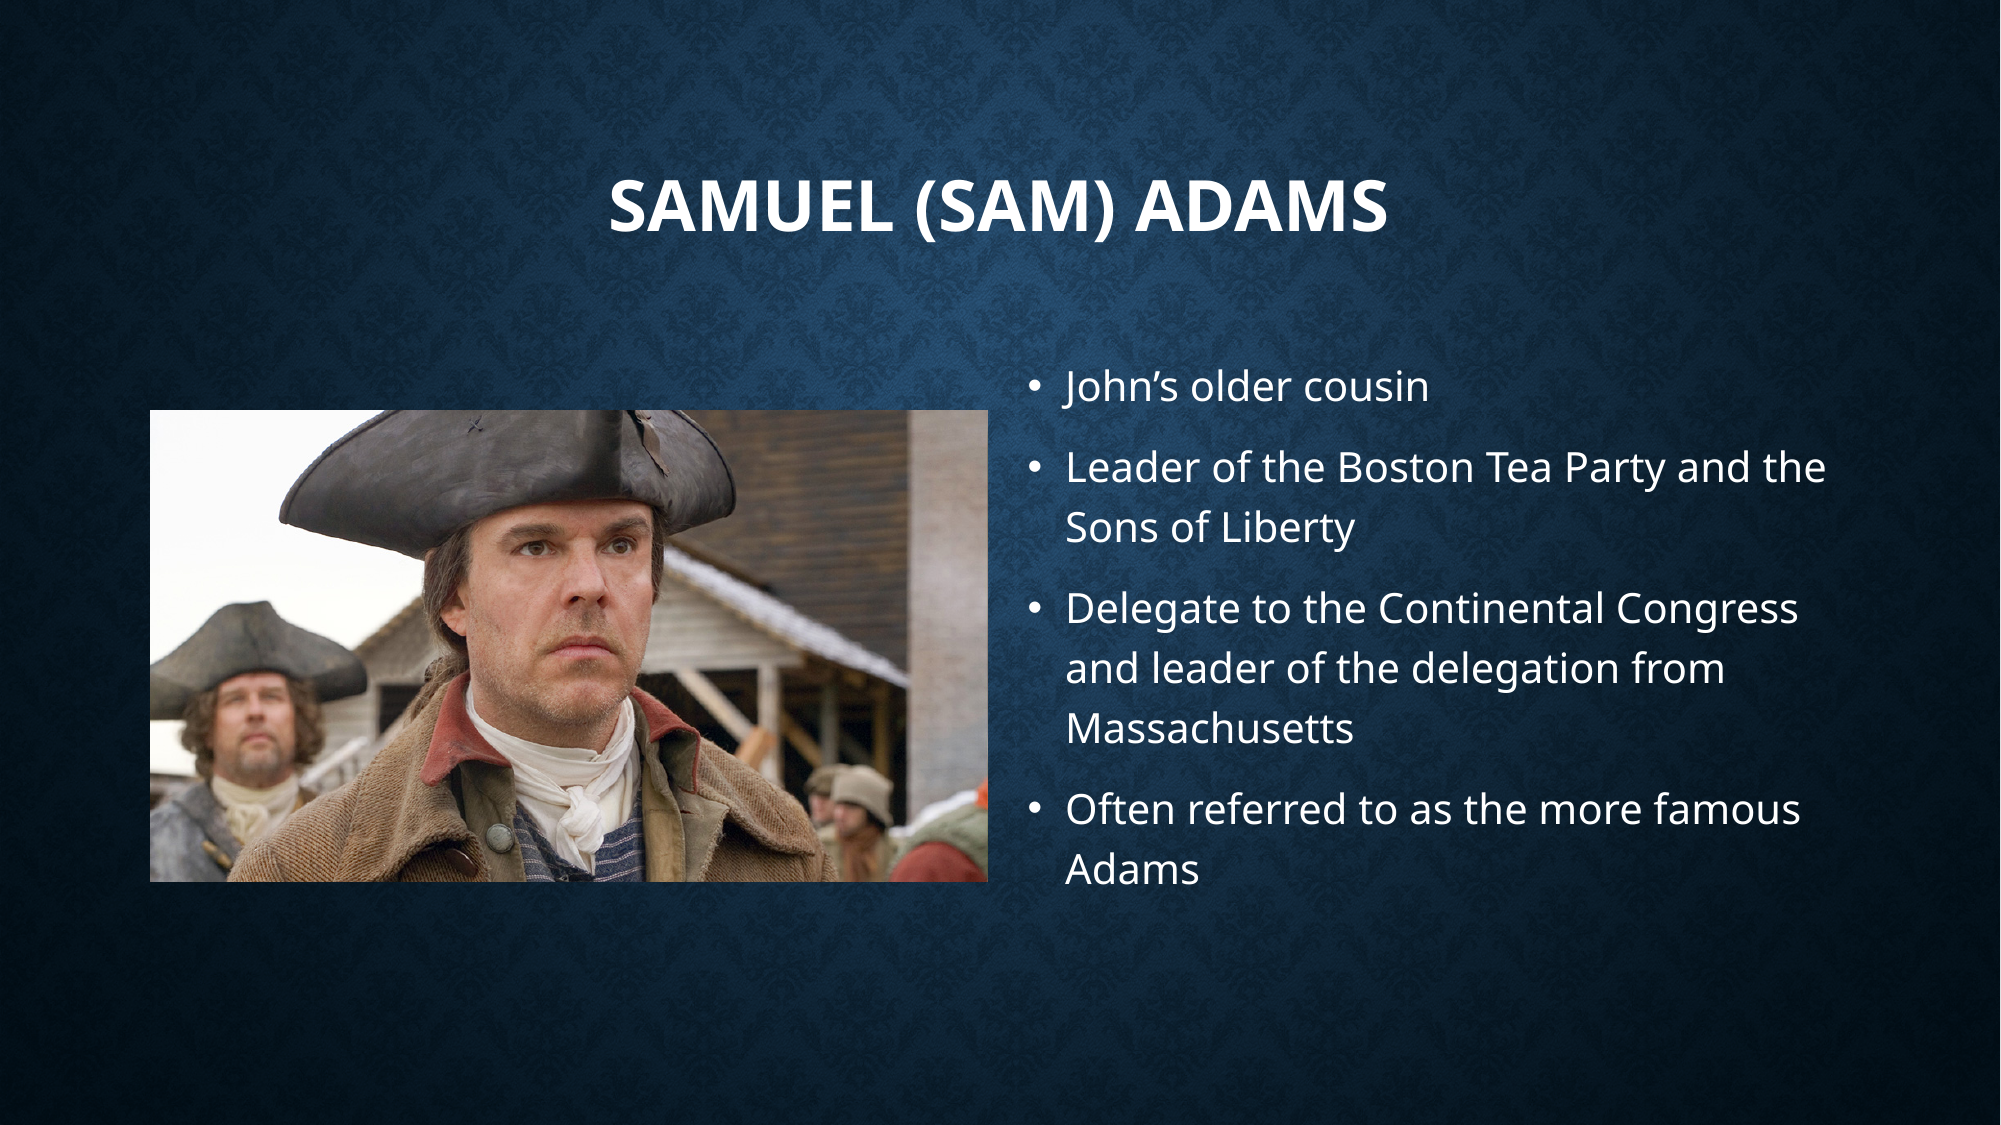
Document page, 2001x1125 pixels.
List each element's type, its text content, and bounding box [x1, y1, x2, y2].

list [149, 410, 988, 883]
title Samuel (Sam) Adams [149, 99, 1849, 318]
list John’s older cousin Leader of the Boston Tea Party and the Sons of Liberty Delegate to the Continental Congress and leader of the delegation from Massachusetts Often referred to as the more famous Adams [1012, 342, 1849, 950]
